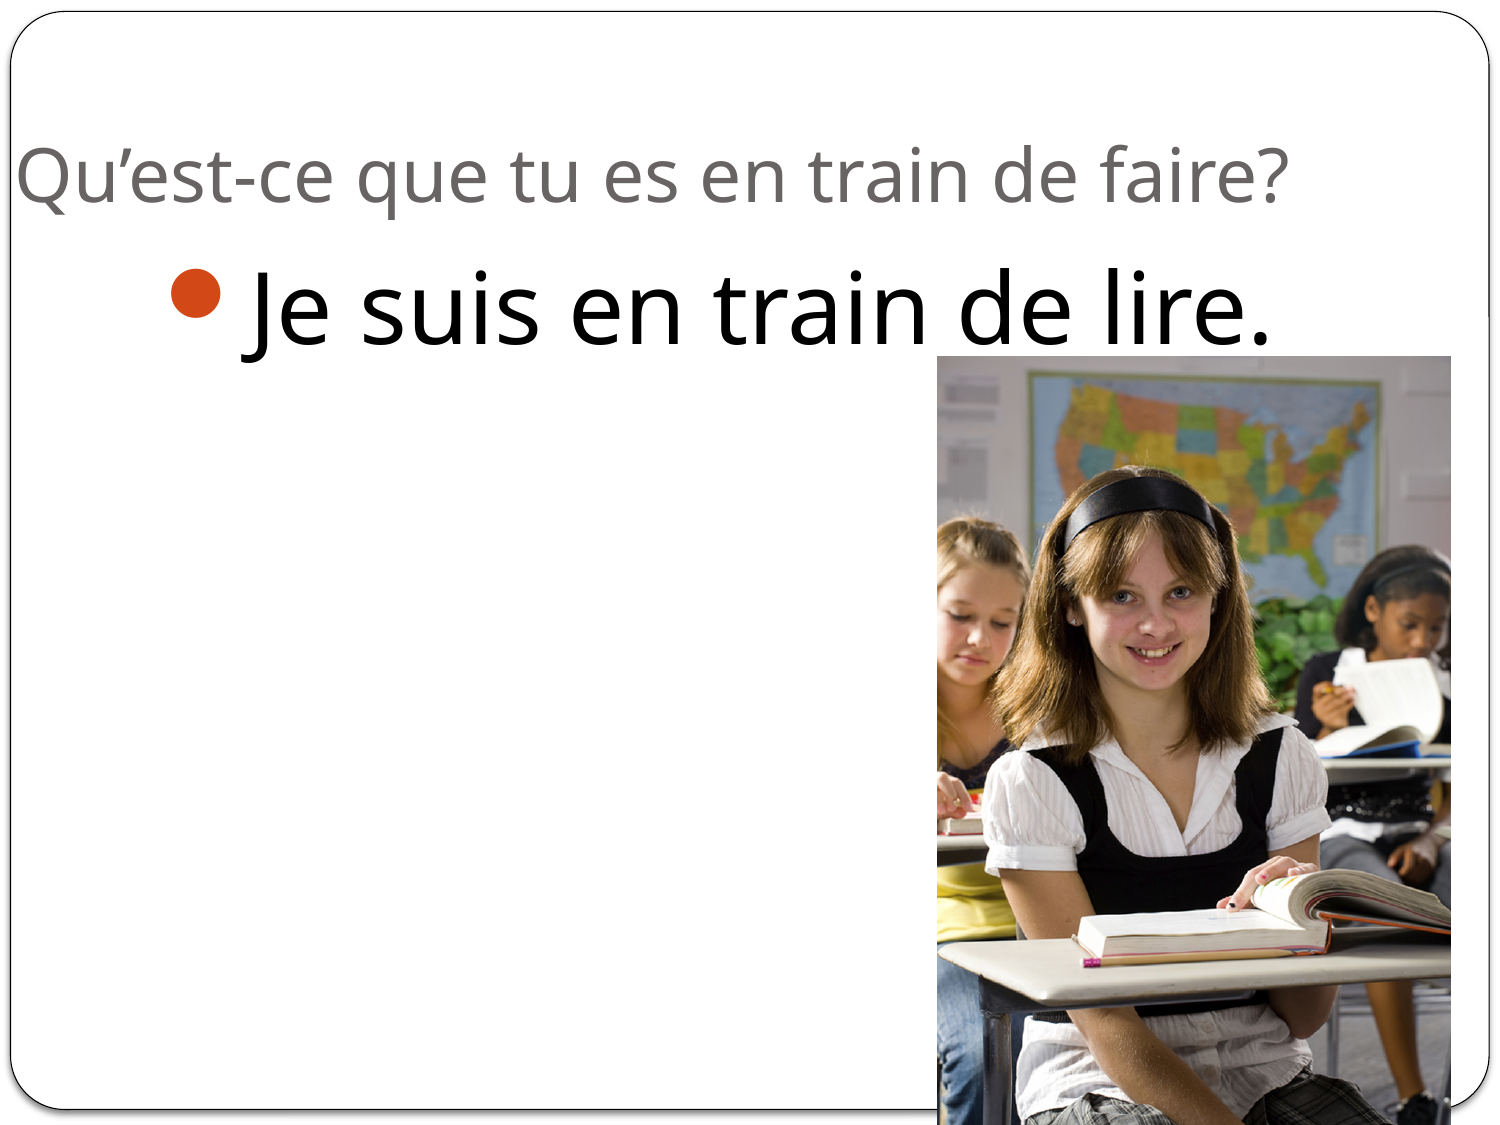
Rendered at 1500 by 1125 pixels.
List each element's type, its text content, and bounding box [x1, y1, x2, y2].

picture [937, 356, 1451, 1125]
list Je suis en train de lire. [150, 237, 1425, 988]
title Qu’est-ce que tu es en train de faire? [0, 45, 1425, 233]
